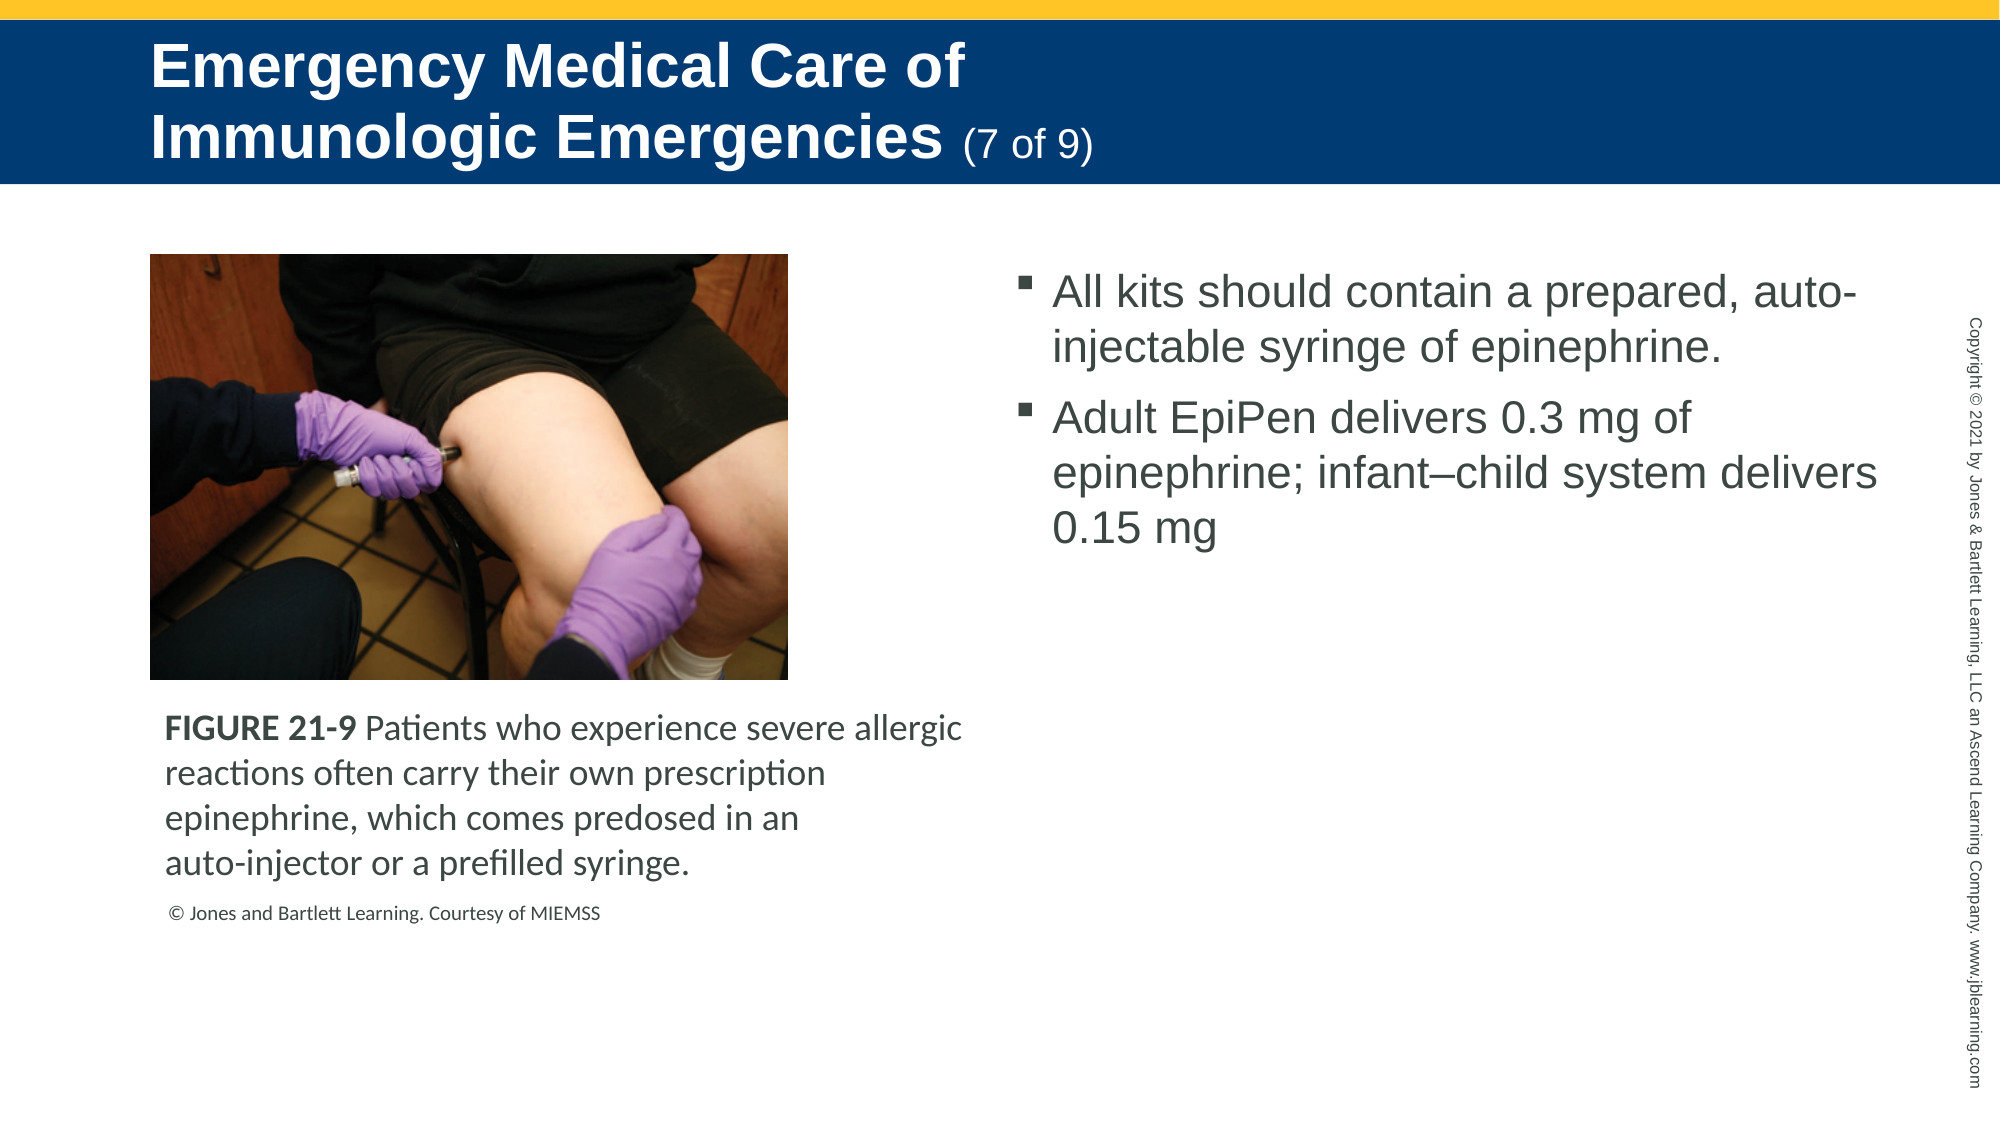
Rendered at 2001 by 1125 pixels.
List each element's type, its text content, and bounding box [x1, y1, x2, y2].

text_box © Jones and Bartlett Learning. Courtesy of MIEMSS [153, 892, 621, 932]
text_box FIGURE 21-9 Patients who experience severe allergic reactions often carry their own prescription epinephrine, which comes predosed in an auto-injector or a prefilled syringe. [149, 695, 979, 890]
picture [149, 254, 788, 680]
title Emergency Medical Care of Immunologic Emergencies (7 of 9) [0, 19, 2000, 185]
list All kits should contain a prepared, auto-injectable syringe of epinephrine. Adult EpiPen delivers 0.3 mg of epinephrine; infant–child system delivers 0.15 mg [999, 254, 1934, 992]
